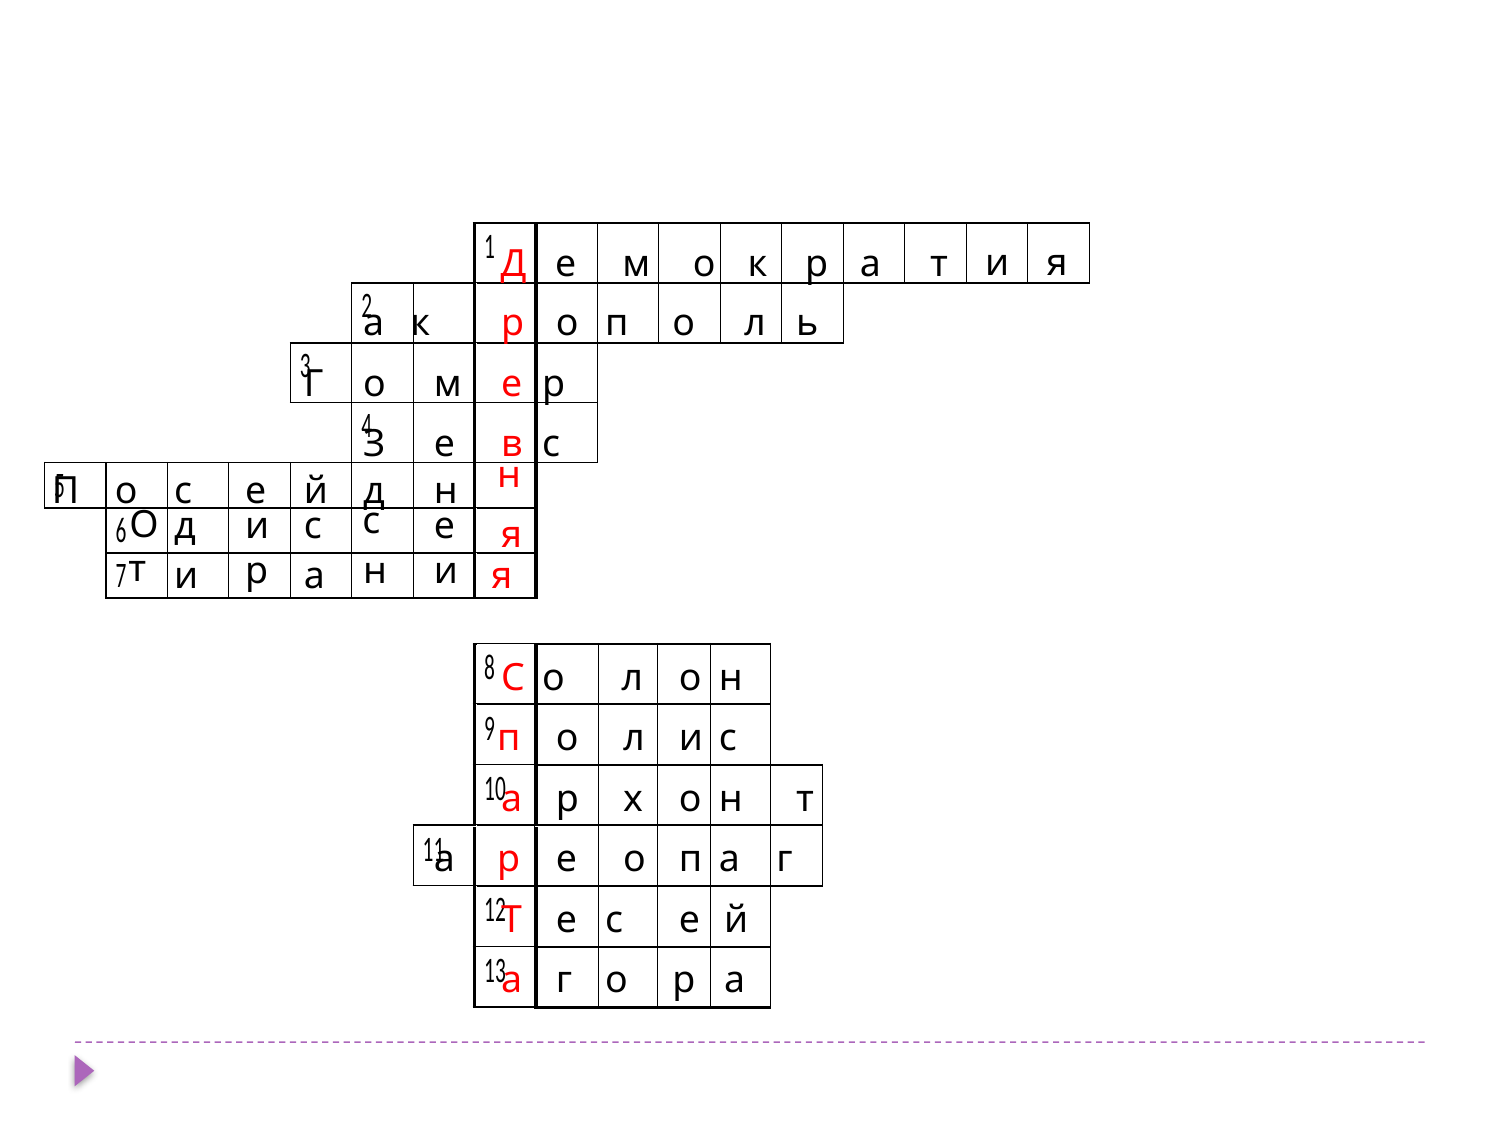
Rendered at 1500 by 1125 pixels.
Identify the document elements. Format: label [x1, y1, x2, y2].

picture [42, 125, 1485, 1083]
